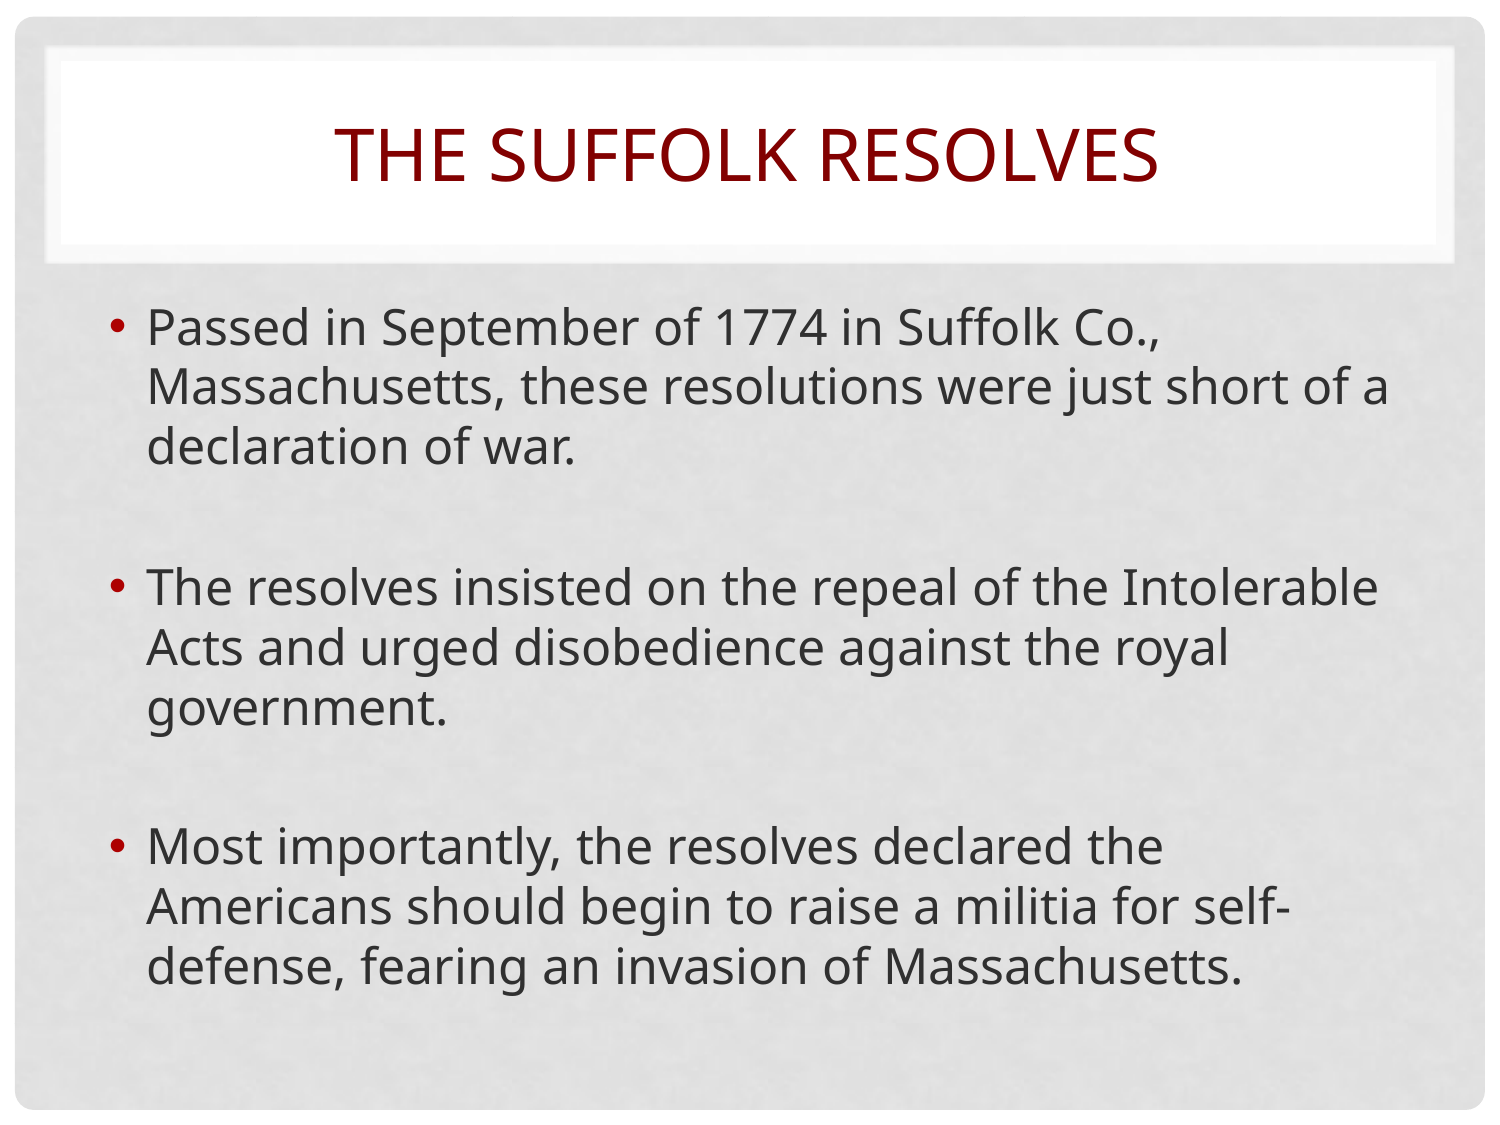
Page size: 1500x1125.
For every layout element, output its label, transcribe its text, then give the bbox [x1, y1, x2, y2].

title The Suffolk Resolves [69, 66, 1425, 238]
list Passed in September of 1774 in Suffolk Co., Massachusetts, these resolutions were just short of a declaration of war. The resolves insisted on the repeal of the Intolerable Acts and urged disobedience against the royal government. Most importantly, the resolves declared the Americans should begin to raise a militia for self-defense, fearing an invasion of Massachusetts. [75, 287, 1425, 1005]
